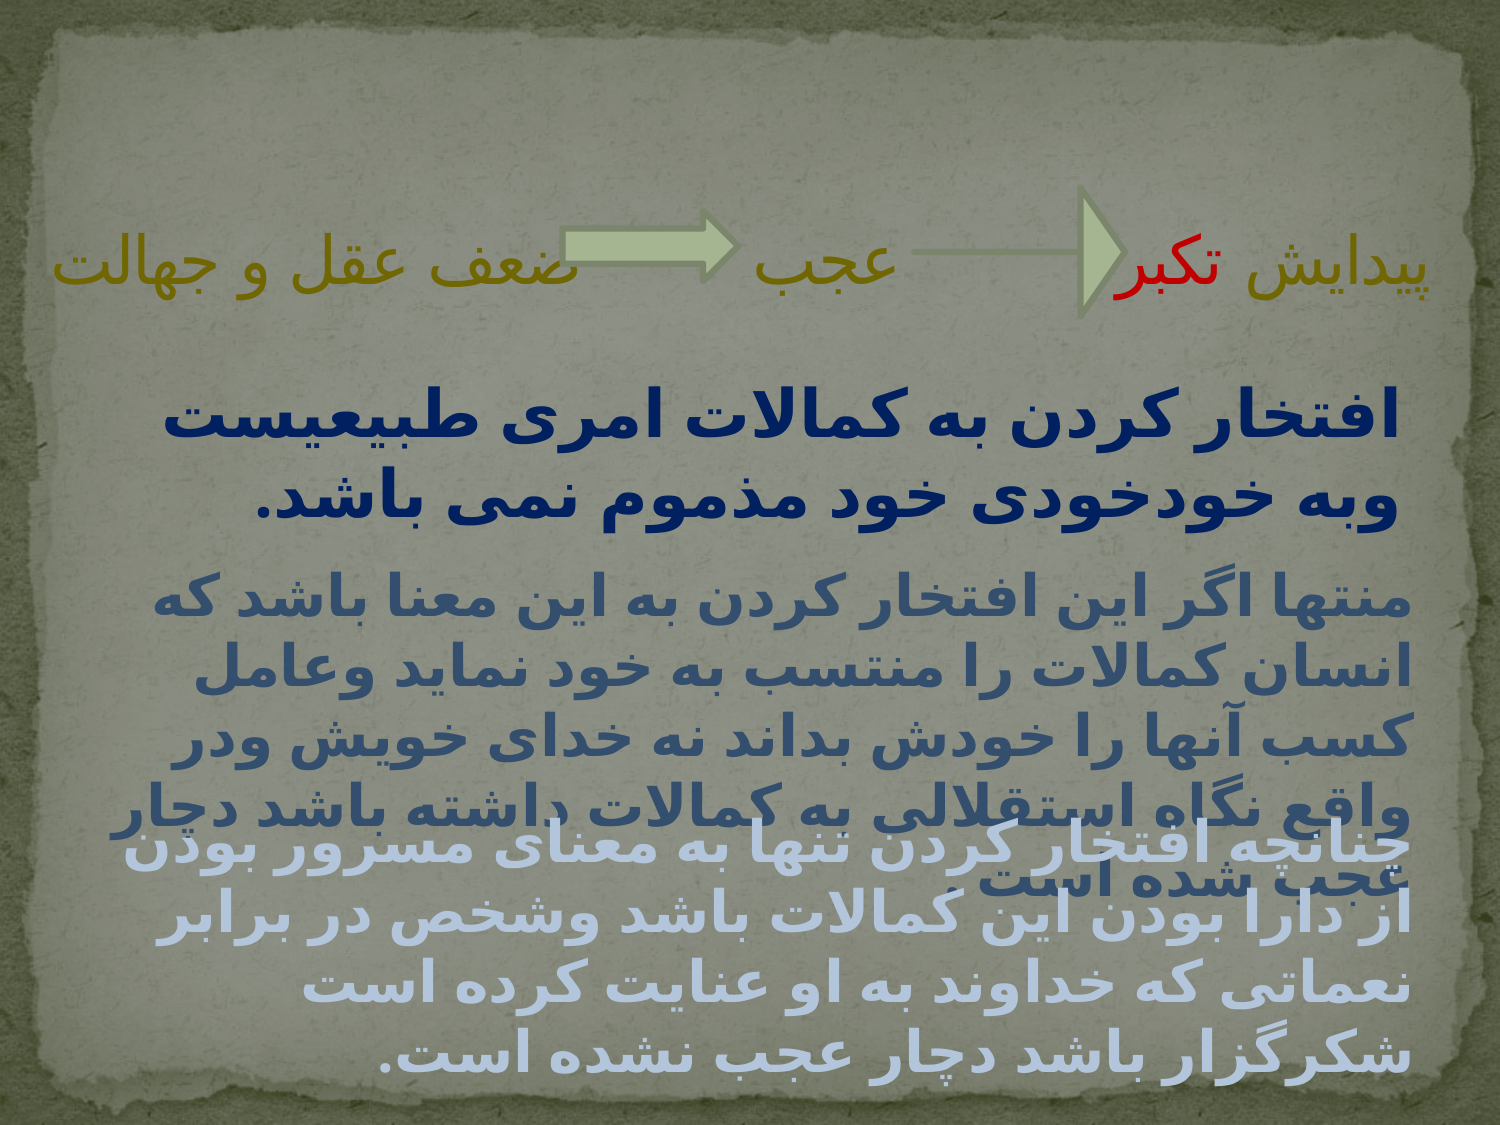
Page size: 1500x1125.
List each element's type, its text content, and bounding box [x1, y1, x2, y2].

text_box [559, 208, 738, 285]
text_box [910, 184, 1101, 304]
text_box پیدایش تکبر [1101, 175, 1500, 306]
text_box افتخار کردن به کمالات امری طبیعیست وبه خودخودی خود مذموم نمی باشد. [46, 363, 1418, 538]
text_box [58, 304, 1442, 1067]
text_box چنانچه افتخار کردن تنها به معنای مسرور بودن از دارا بودن این کمالات باشد وشخص در برابر نعماتی که خداوند به او عنایت کرده است شکرگزار باشد دچار عجب نشده است. [81, 796, 1430, 1092]
title ضعف عقل و جهالت [35, 164, 645, 306]
text_box عجب [738, 187, 961, 304]
text_box منتها اگر این افتخار کردن به این معنا باشد که انسان کمالات را منتسب به خود نماید وعامل کسب آنها را خودش بداند نه خدای خویش ودر واقع نگاه استقلالی به کمالات داشته باشد دچار عجب شده است . [35, 550, 1430, 916]
